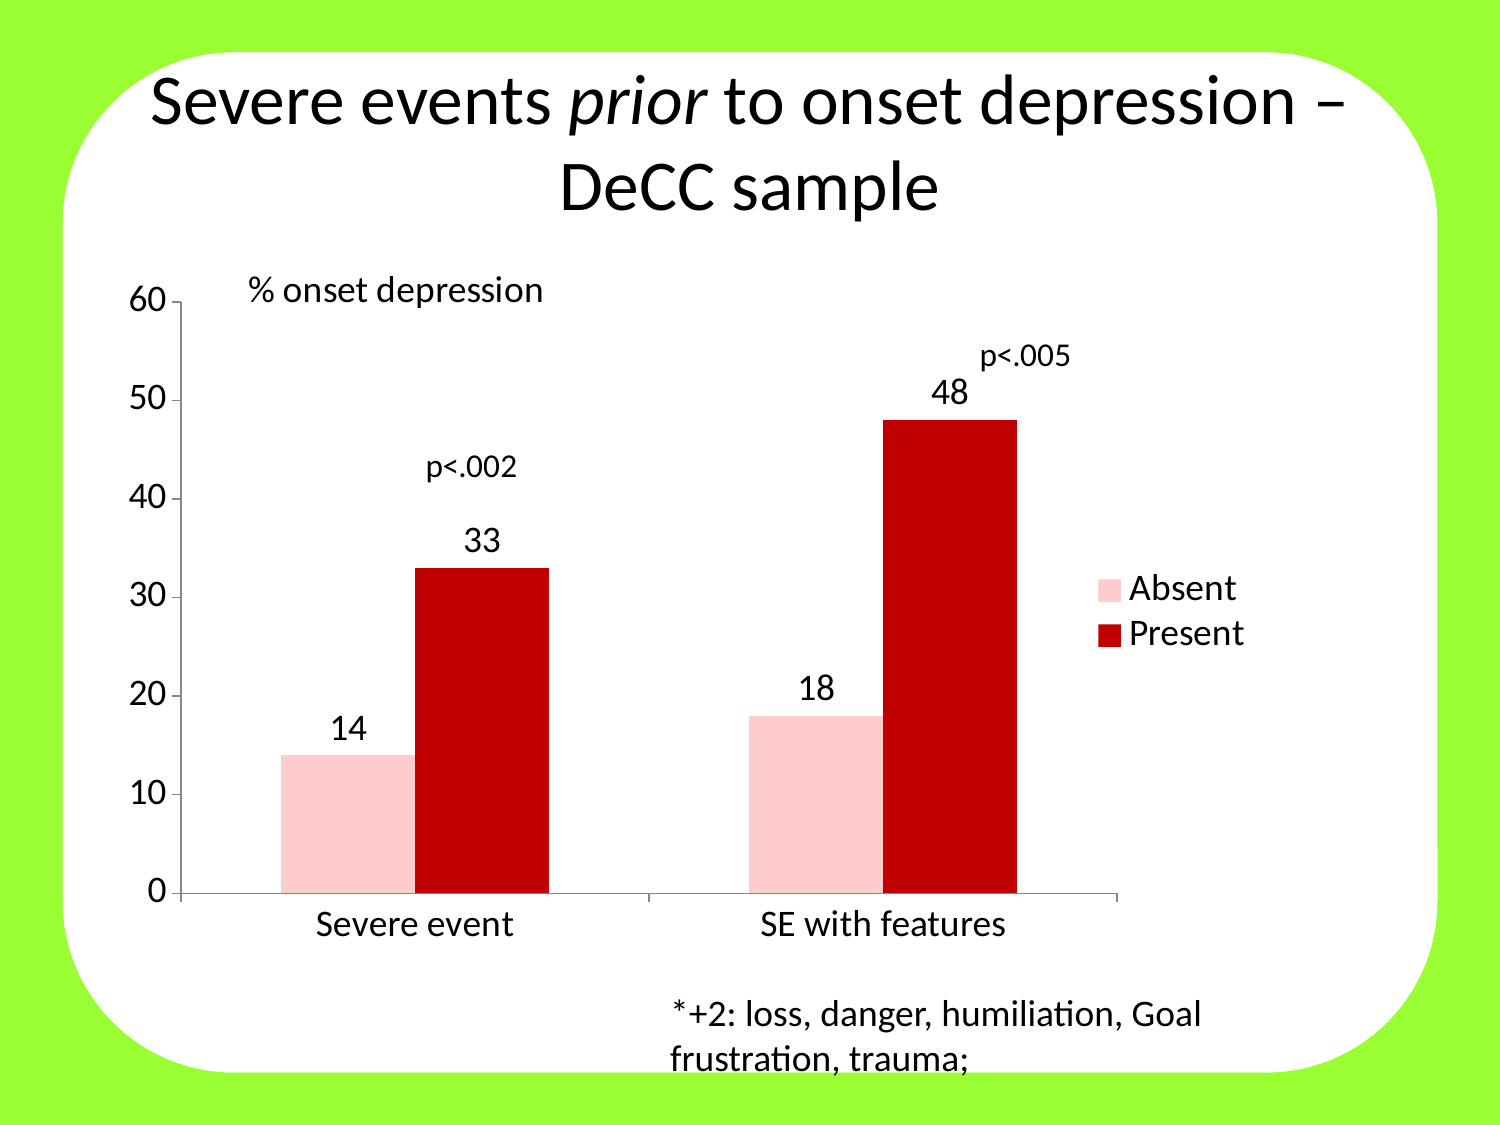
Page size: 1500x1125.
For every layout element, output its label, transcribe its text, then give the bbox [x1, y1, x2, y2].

chart [74, 262, 1270, 965]
text_box *+2: loss, danger, humiliation, Goal frustration, trauma; [655, 981, 1378, 1087]
title Severe events prior to onset depression – DeCC sample [75, 45, 1425, 233]
